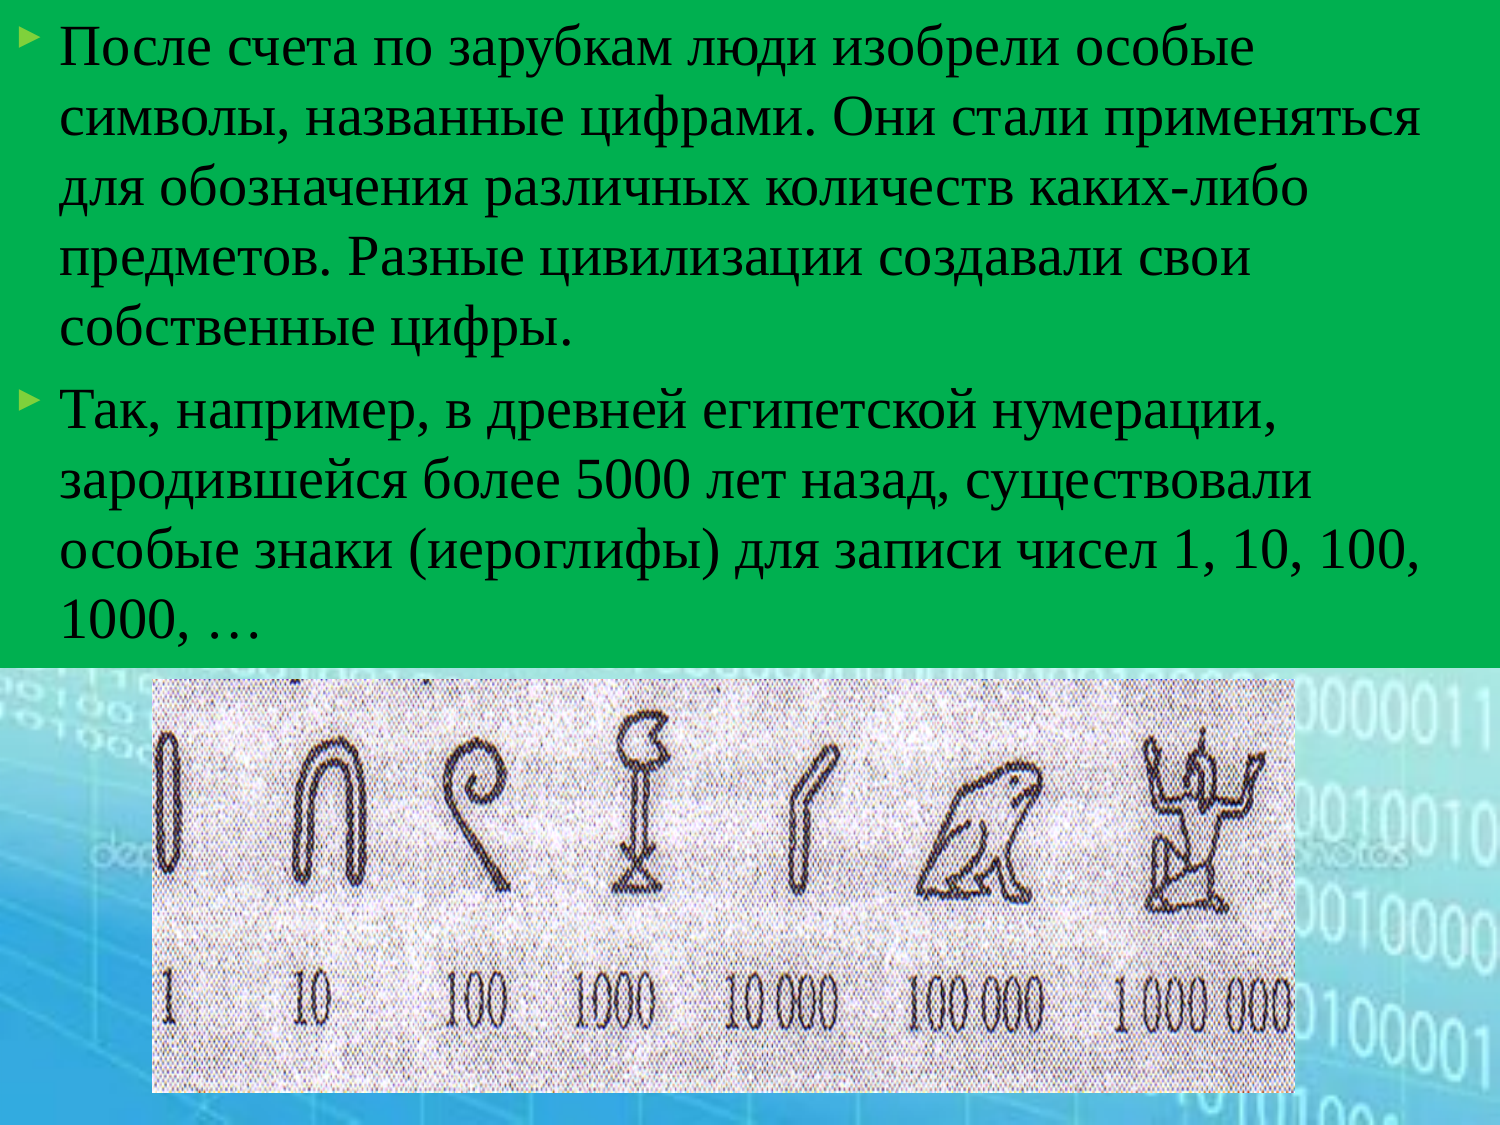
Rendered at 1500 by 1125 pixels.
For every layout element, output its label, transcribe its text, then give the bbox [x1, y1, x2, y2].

picture [0, 669, 1500, 1125]
list После счета по зарубкам люди изобрели особые символы, названные цифрами. Они стали применяться для обозначения различных количеств каких-либо предметов. Разные цивилизации создавали свои собственные цифры. Так, например, в древней египетской нумерации, зародившейся более 5000 лет назад, существовали особые знаки (иероглифы) для записи чисел 1, 10, 100, 1000, … [0, 0, 1500, 669]
